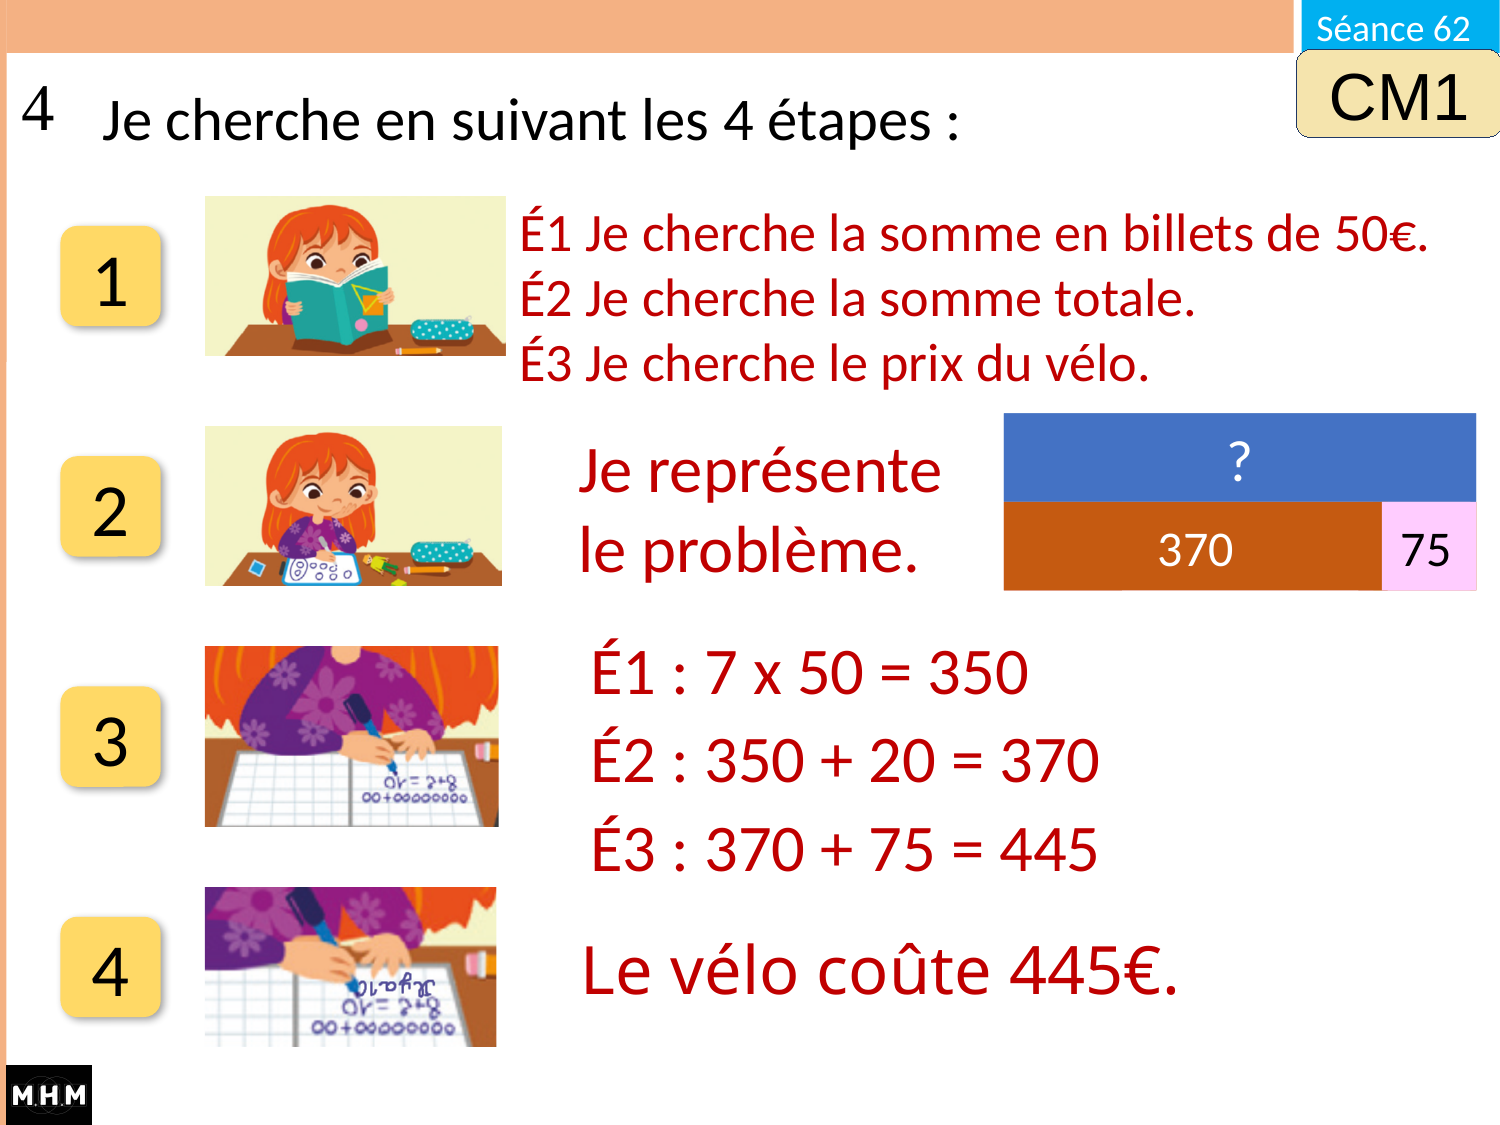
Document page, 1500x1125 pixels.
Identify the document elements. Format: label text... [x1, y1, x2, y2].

text_box 20 [1472, 504, 1478, 593]
text_box 75 [1380, 500, 1472, 593]
picture [204, 645, 499, 828]
text_box É1 Je cherche la somme en billets de 50€. É2 Je cherche la somme totale. É3 Je cherche le prix du vélo. [504, 189, 1500, 400]
text_box Je représente le problème. [563, 418, 992, 593]
text_box 4 [58, 914, 163, 1020]
text_box 2 [58, 454, 163, 559]
text_box É3 : 370 + 75 = 445 [575, 797, 1333, 892]
title Je cherche en suivant les 4 étapes : [88, 35, 1382, 160]
picture [204, 887, 497, 1047]
text_box É1 : 7 x 50 = 350 [575, 620, 1333, 708]
text_box CM1 [1296, 49, 1500, 138]
picture [6, 1065, 92, 1125]
text_box É2 : 350 + 20 = 370 [575, 708, 1333, 797]
text_box 370 [1002, 500, 1380, 593]
text_box Le vélo coûte 445€. [565, 920, 1493, 1016]
picture [204, 426, 503, 587]
text_box 1 [58, 223, 163, 329]
text_box ? [1002, 411, 1478, 504]
text_box 3 [58, 684, 163, 789]
picture [204, 196, 515, 356]
